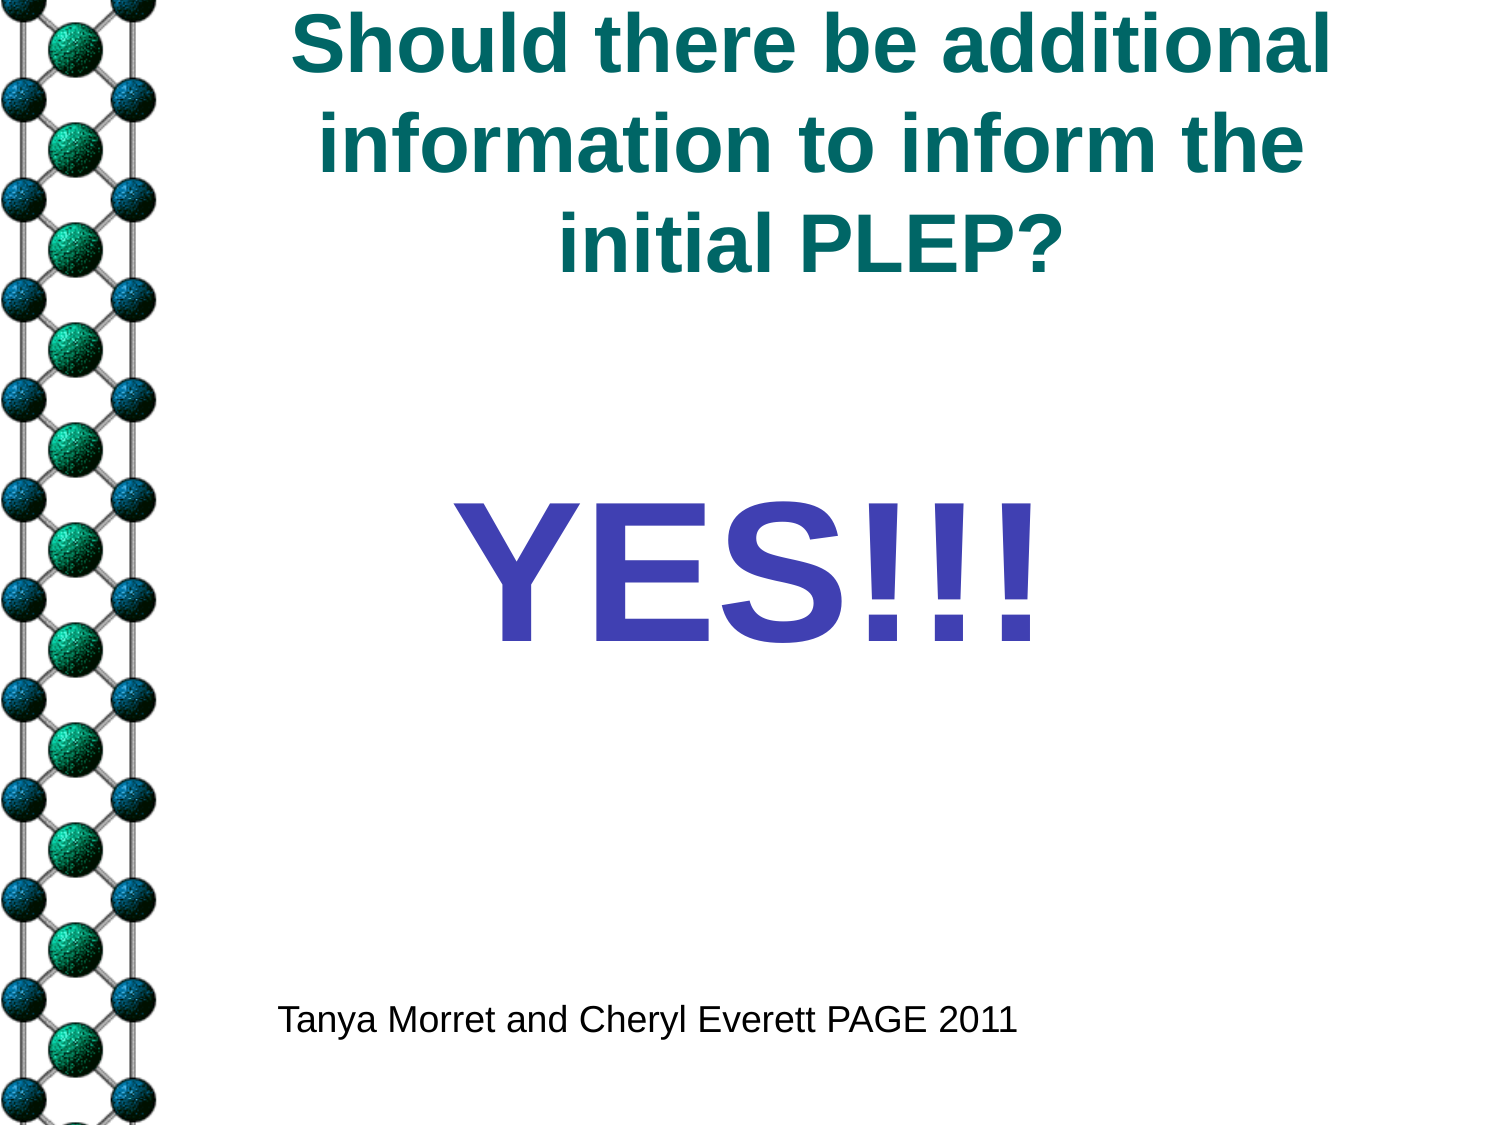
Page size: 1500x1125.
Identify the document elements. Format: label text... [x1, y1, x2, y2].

text_box YES!!! [435, 433, 1065, 689]
title Should there be additional information to inform the initial PLEP? [199, 44, 1426, 233]
text_box Tanya Morret and Cheryl Everett PAGE 2011 [262, 987, 1275, 1048]
picture [0, 0, 1500, 1125]
